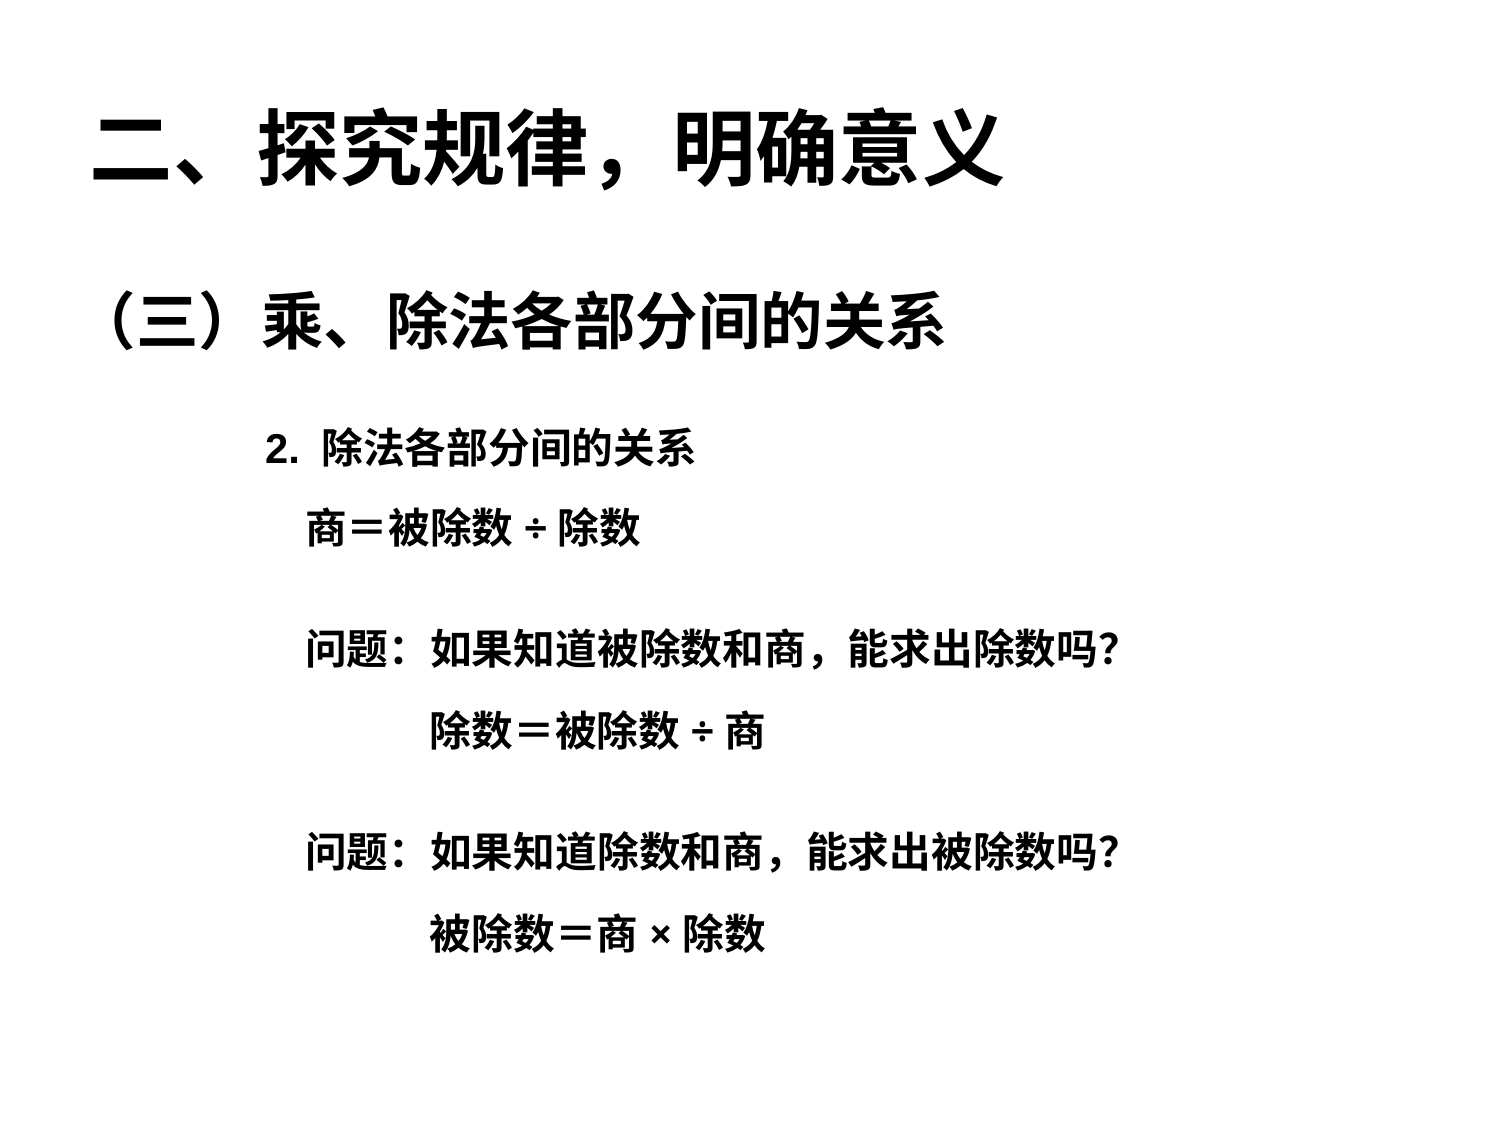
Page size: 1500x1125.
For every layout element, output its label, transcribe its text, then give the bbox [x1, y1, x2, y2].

text_box （三）乘、除法各部分间的关系 [59, 259, 1068, 365]
text_box 2. 除法各部分间的关系 [250, 404, 849, 480]
text_box 二、探究规律，明确意义 [74, 66, 1336, 206]
text_box 问题：如果知道除数和商，能求出被除数吗？ [290, 808, 1404, 884]
text_box 商＝被除数÷除数 [290, 484, 666, 560]
text_box 被除数＝商×除数 [415, 890, 1002, 966]
text_box 除数＝被除数÷商 [415, 687, 1002, 763]
text_box 问题：如果知道被除数和商，能求出除数吗？ [290, 605, 1404, 681]
